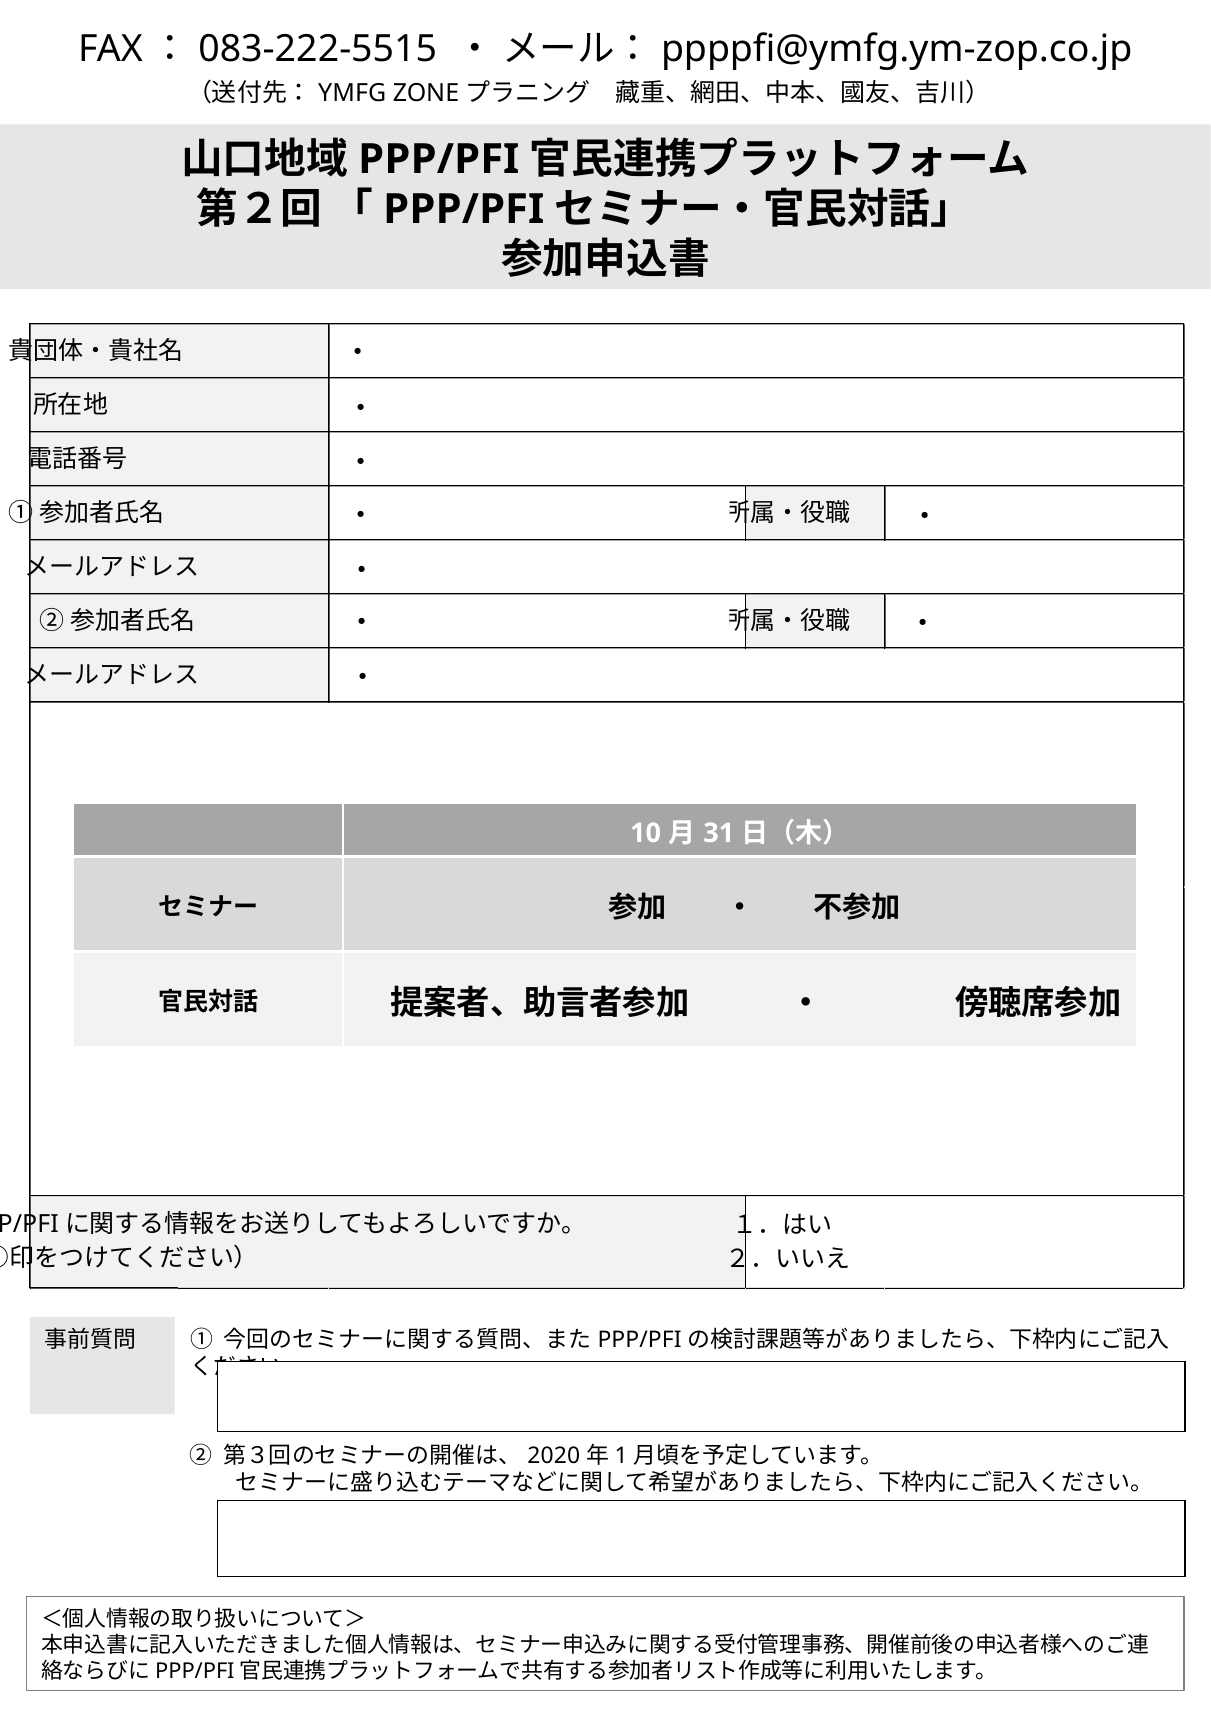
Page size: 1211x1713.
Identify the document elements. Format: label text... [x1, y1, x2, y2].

text_box ① 今回のセミナーに関する質問、またPPP/PFIの検討課題等がありましたら、下枠内にご記入ください。 [175, 1316, 1207, 1387]
text_box 事前質問 [29, 1317, 175, 1415]
text_box ② 第３回のセミナーの開催は、2020年1月頃を予定しています。 セミナーに盛り込むテーマなどに関して希望がありましたら、下枠内にご記入ください。 [174, 1432, 1206, 1503]
text_box FAX：083-222-5515 ・ メール：ppppfi@ymfg.ym-zop.co.jp （送付先：YMFG ZONEプラニング 藏重、網田、中本、國友、吉川） [0, 16, 1211, 116]
text_box [216, 1361, 1186, 1432]
text_box ＜個人情報の取り扱いについて＞ 本申込書に記入いただきました個人情報は、セミナー申込みに関する受付管理事務、開催前後の申込者様へのご連絡ならびにPPP/PFI官民連携プラットフォームで共有する参加者リスト作成等に利用いたします。 [26, 1596, 1184, 1691]
text_box [216, 1500, 1186, 1577]
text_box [29, 323, 1186, 1290]
text_box 山口地域PPP/PFI官民連携プラットフォーム 第２回 「PPP/PFIセミナー・官民対話」 参加申込書 [0, 124, 1211, 290]
